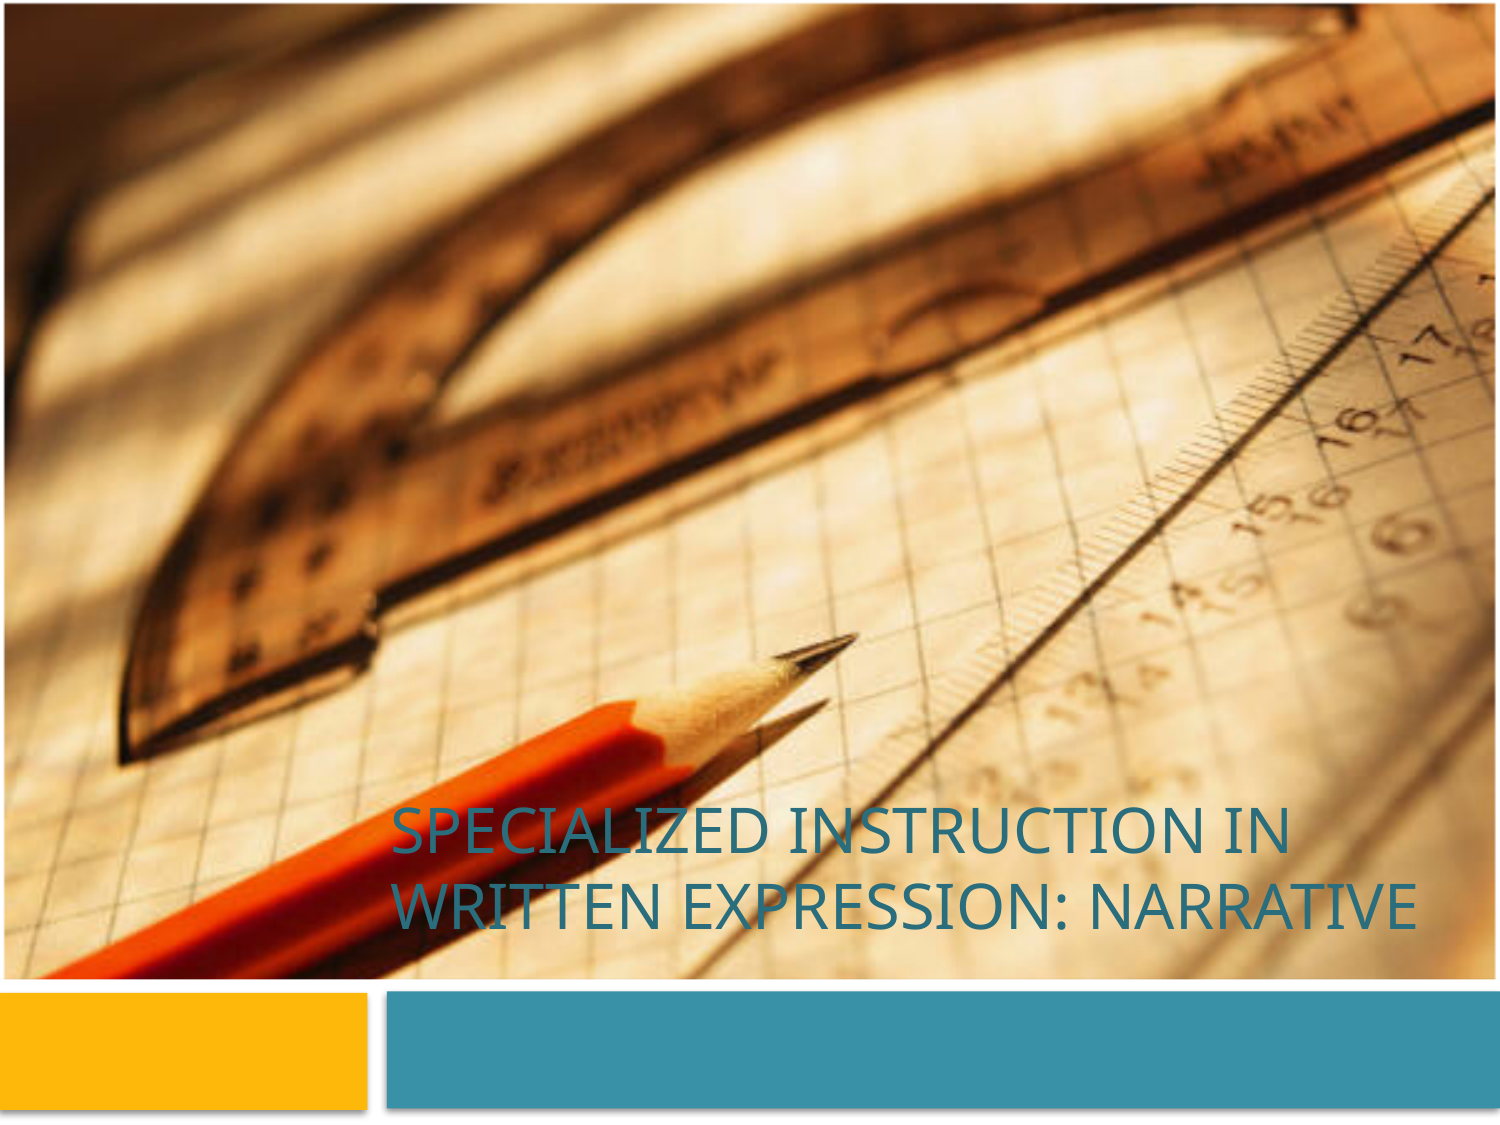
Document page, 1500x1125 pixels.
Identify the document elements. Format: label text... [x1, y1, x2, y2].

picture [0, 0, 1500, 979]
title Specialized instruction in Written Expression: Narrative [374, 712, 1438, 951]
